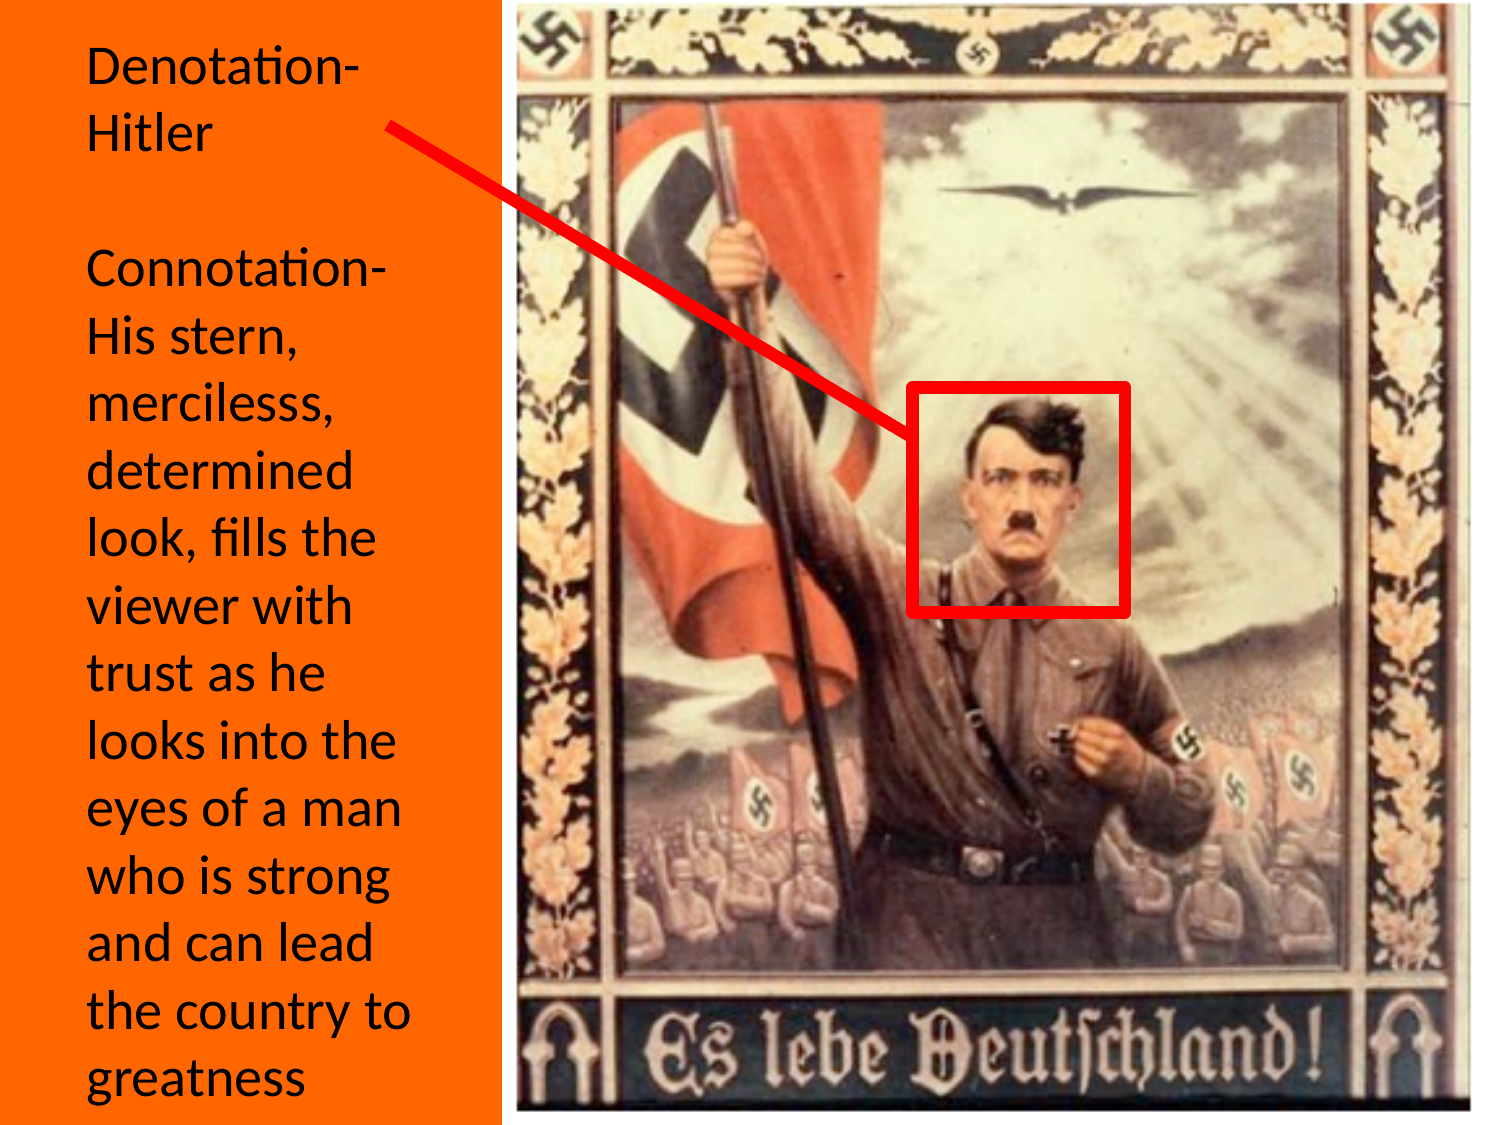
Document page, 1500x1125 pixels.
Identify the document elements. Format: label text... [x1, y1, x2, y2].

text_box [387, 124, 913, 438]
text_box Denotation- Hitler Connotation- His stern, mercilesss, determined look, fills the viewer with trust as he looks into the eyes of a man who is strong and can lead the country to greatness [71, 20, 472, 1116]
picture [502, 0, 1500, 1125]
